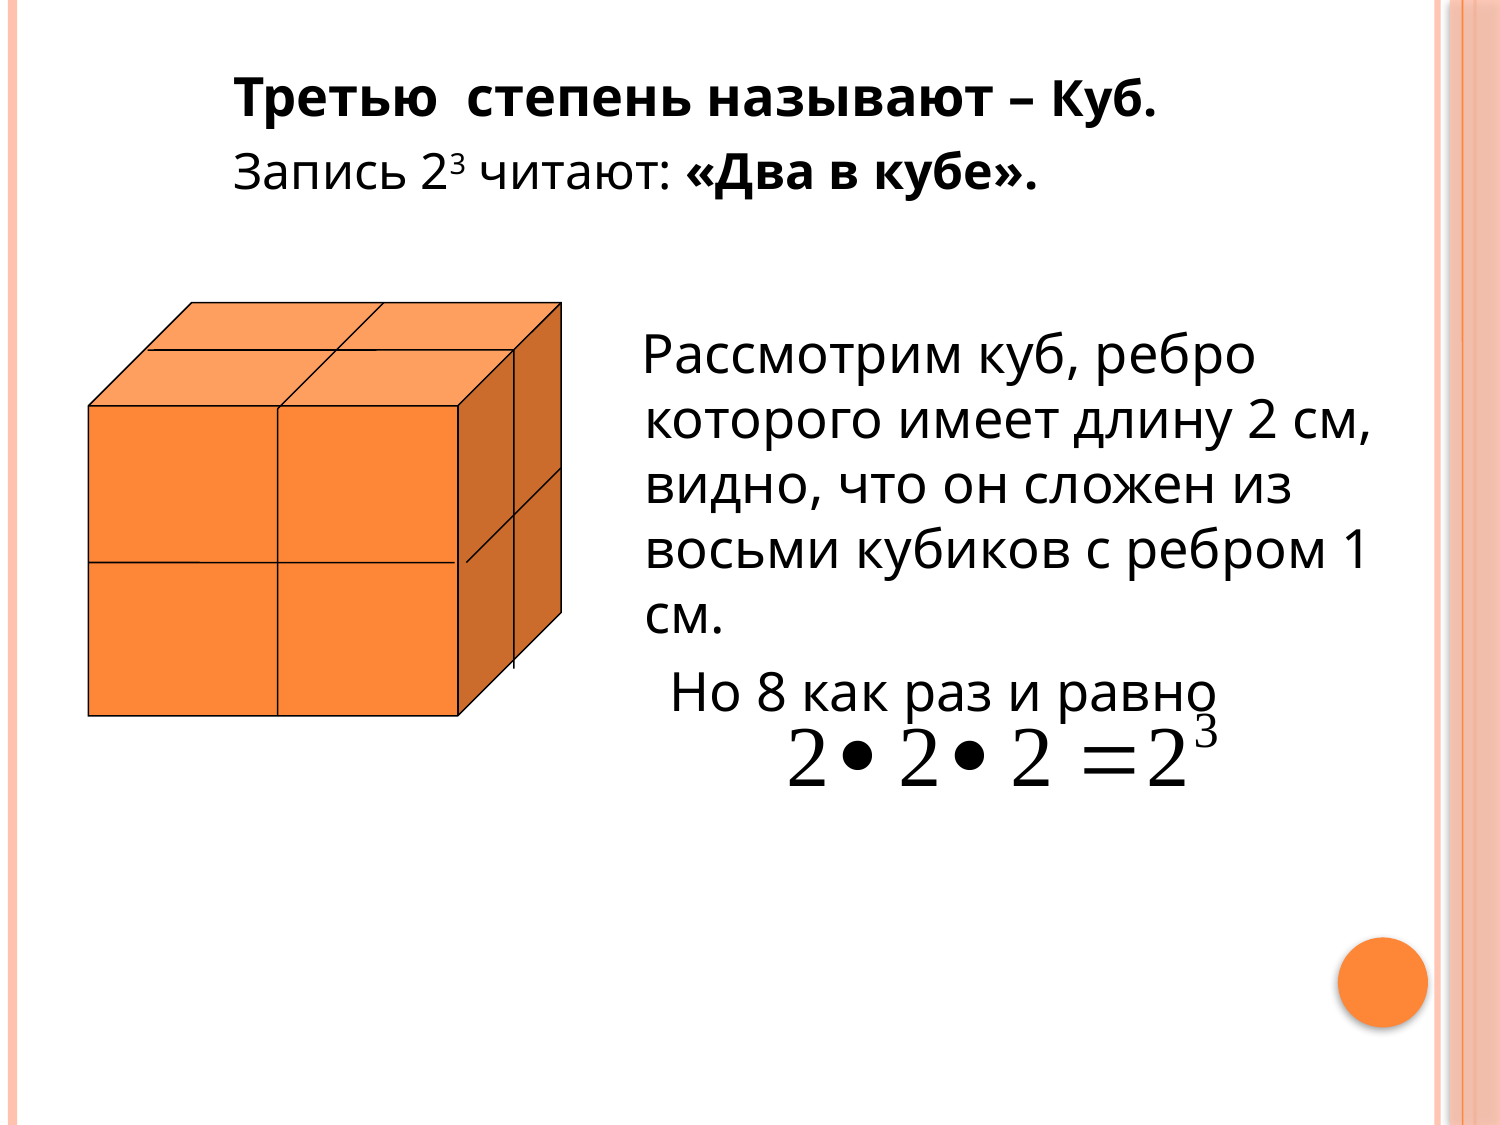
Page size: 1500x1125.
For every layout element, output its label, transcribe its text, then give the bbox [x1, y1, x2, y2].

list Третью степень называют – Куб. Запись 23 читают: «Два в кубе». [218, 54, 1412, 270]
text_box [773, 691, 1236, 802]
list Рассмотрим куб, ребро которого имеет длину 2 см, видно, что он сложен из восьми кубиков с ребром 1 см. Но 8 как раз и равно [584, 312, 1471, 988]
text_box [88, 302, 513, 716]
